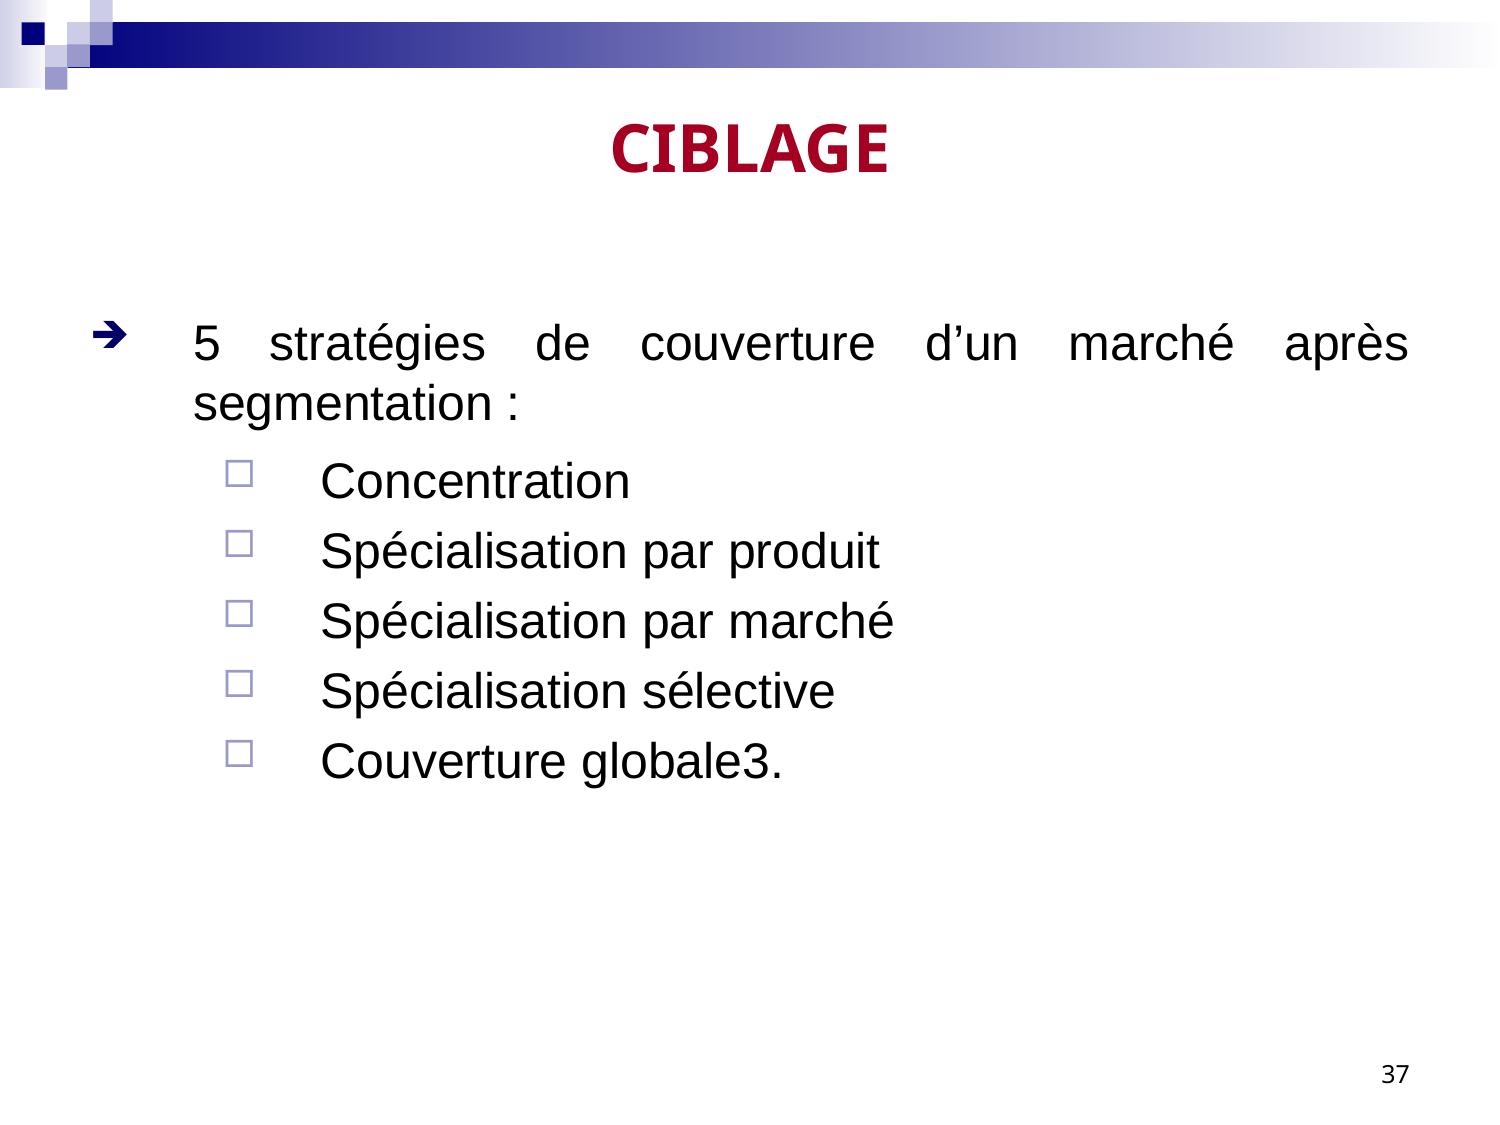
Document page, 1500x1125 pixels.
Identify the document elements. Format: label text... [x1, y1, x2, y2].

title CIBLAGE [112, 83, 1388, 209]
slide_number 37 [1074, 1025, 1425, 1100]
list 5 stratégies de couverture d’un marché après segmentation : Concentration Spécialisation par produit Spécialisation par marché Spécialisation sélective Couverture globale3. [75, 302, 1425, 941]
